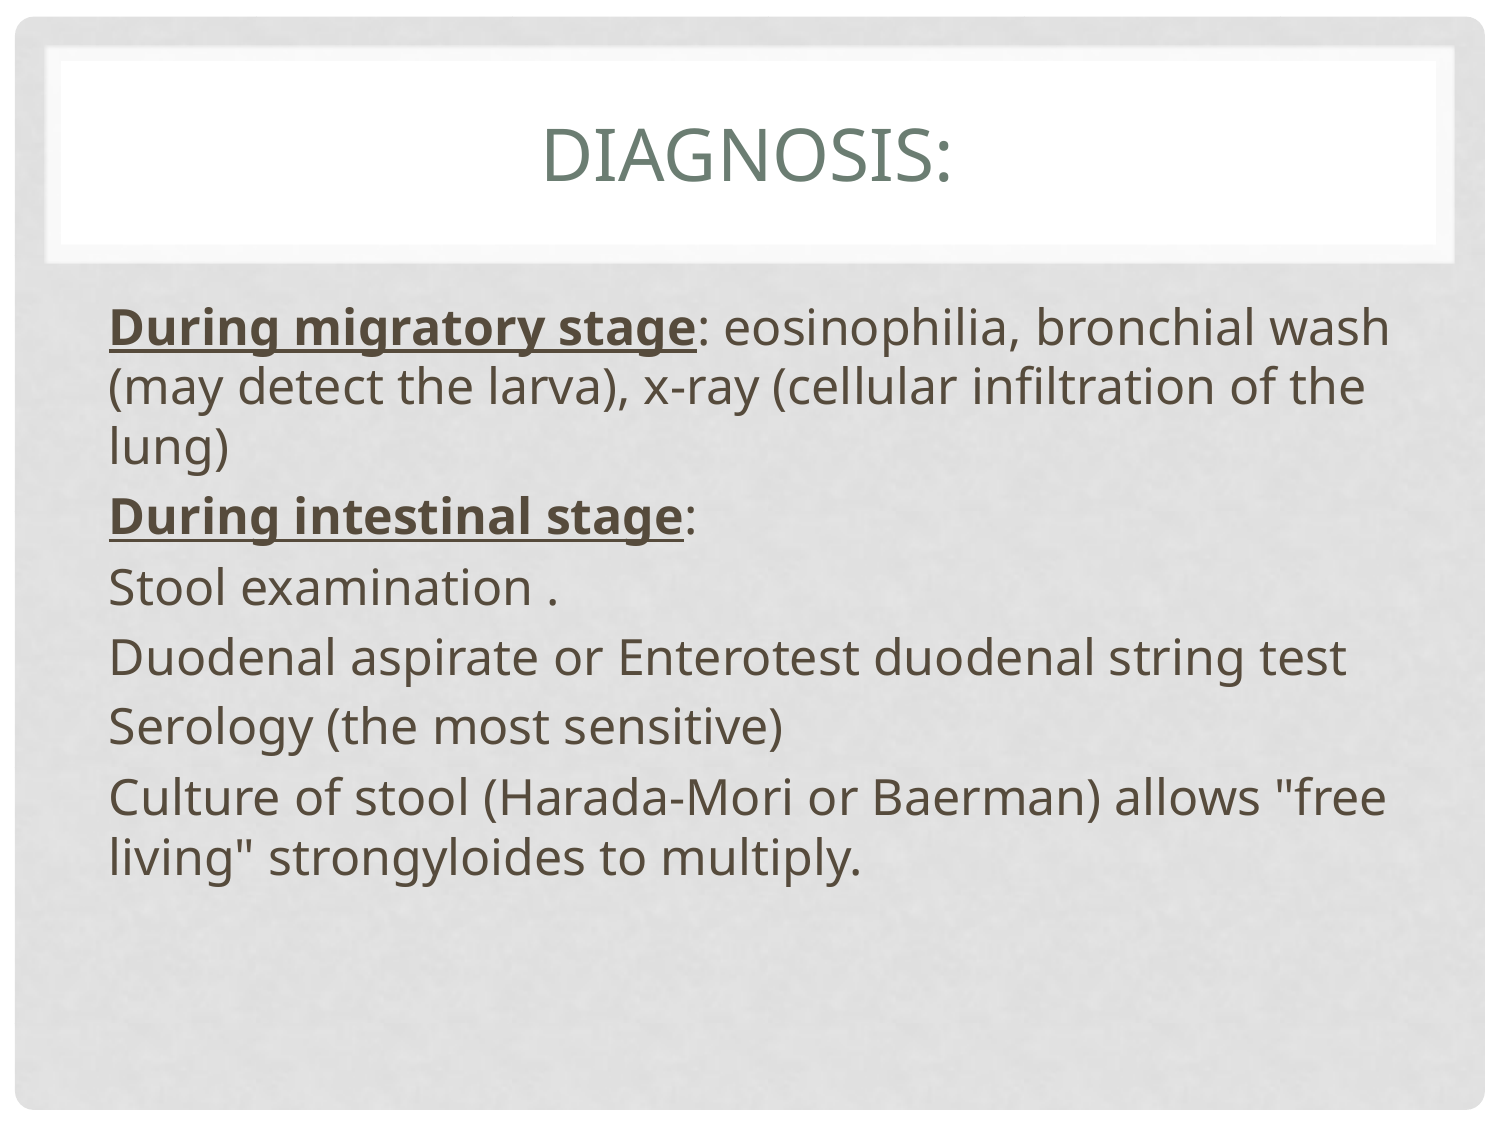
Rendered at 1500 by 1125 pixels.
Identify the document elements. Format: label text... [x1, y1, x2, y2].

title Diagnosis: [69, 66, 1425, 238]
list During migratory stage: eosinophilia, bronchial wash (may detect the larva), x-ray (cellular infiltration of the lung) During intestinal stage: Stool examination . Duodenal aspirate or Enterotest duodenal string test Serology (the most sensitive) Culture of stool (Harada-Mori or Baerman) allows "free living" strongyloides to multiply. [75, 287, 1425, 1005]
